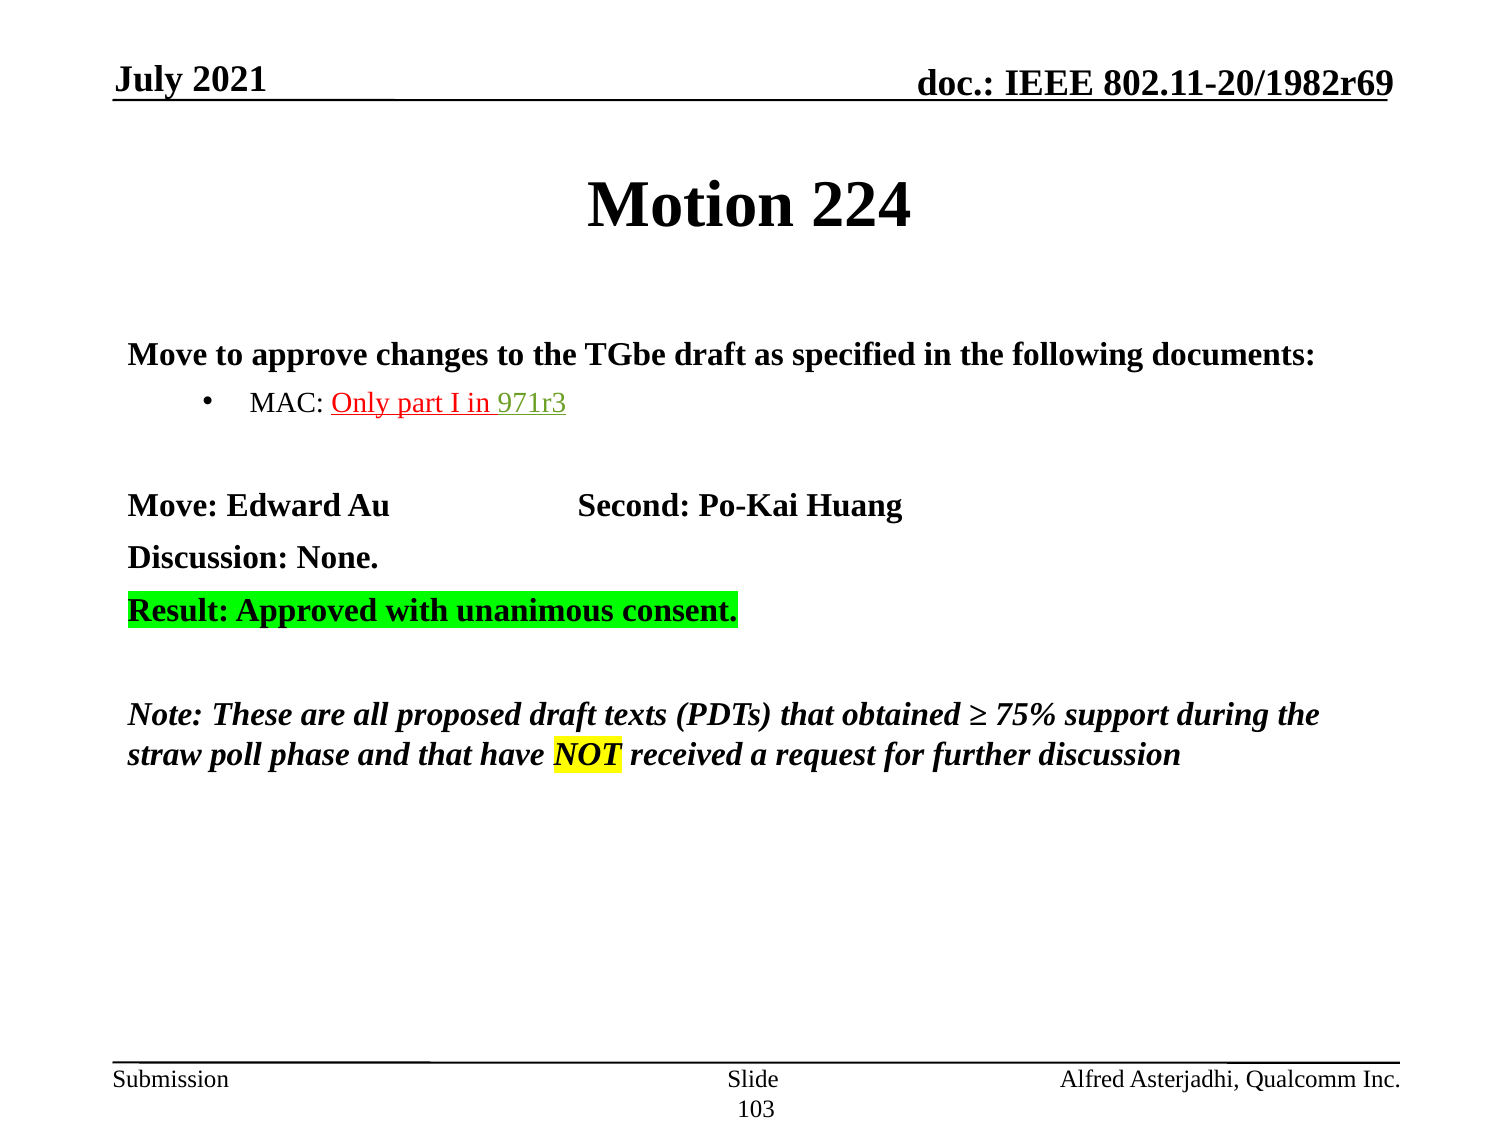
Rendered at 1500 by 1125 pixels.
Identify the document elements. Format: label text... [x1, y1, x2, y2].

list Move to approve changes to the TGbe draft as specified in the following documents: MAC: Only part I in 971r3 Move: Edward Au Second: Po-Kai Huang Discussion: None. Result: Approved with unanimous consent. Note: These are all proposed draft texts (PDTs) that obtained ≥ 75% support during the straw poll phase and that have NOT received a request for further discussion [112, 324, 1388, 1000]
slide_number Slide 103 [712, 1061, 800, 1123]
footer Alfred Asterjadhi, Qualcomm Inc. [878, 1061, 1402, 1093]
title Motion 224 [112, 112, 1388, 288]
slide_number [114, 54, 423, 100]
